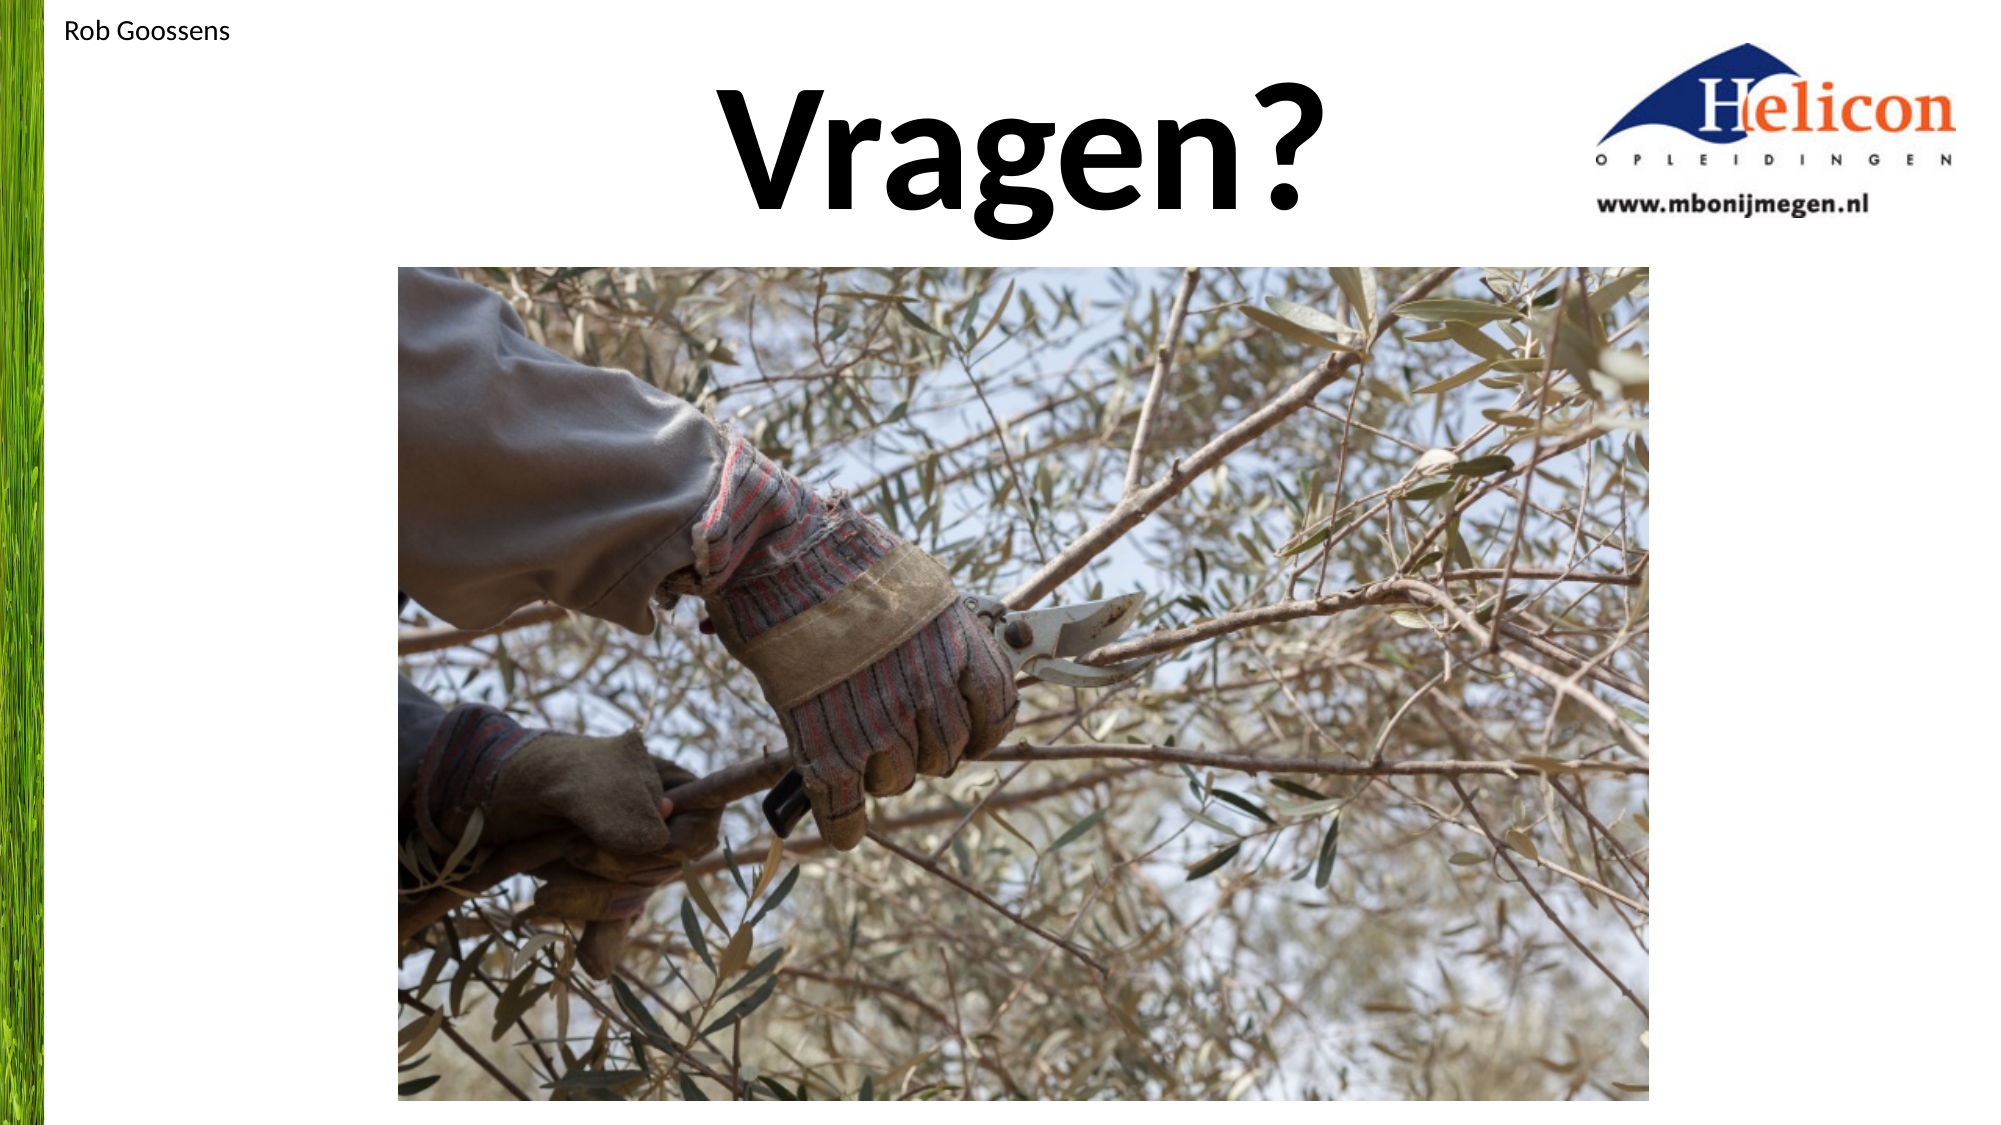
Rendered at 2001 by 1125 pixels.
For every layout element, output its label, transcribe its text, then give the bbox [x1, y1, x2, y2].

picture [398, 267, 1649, 1101]
picture [1596, 43, 1956, 218]
text_box [0, 0, 45, 1125]
text_box Rob Goossens [49, 3, 250, 54]
subtitle Vragen? [62, 43, 1985, 1085]
